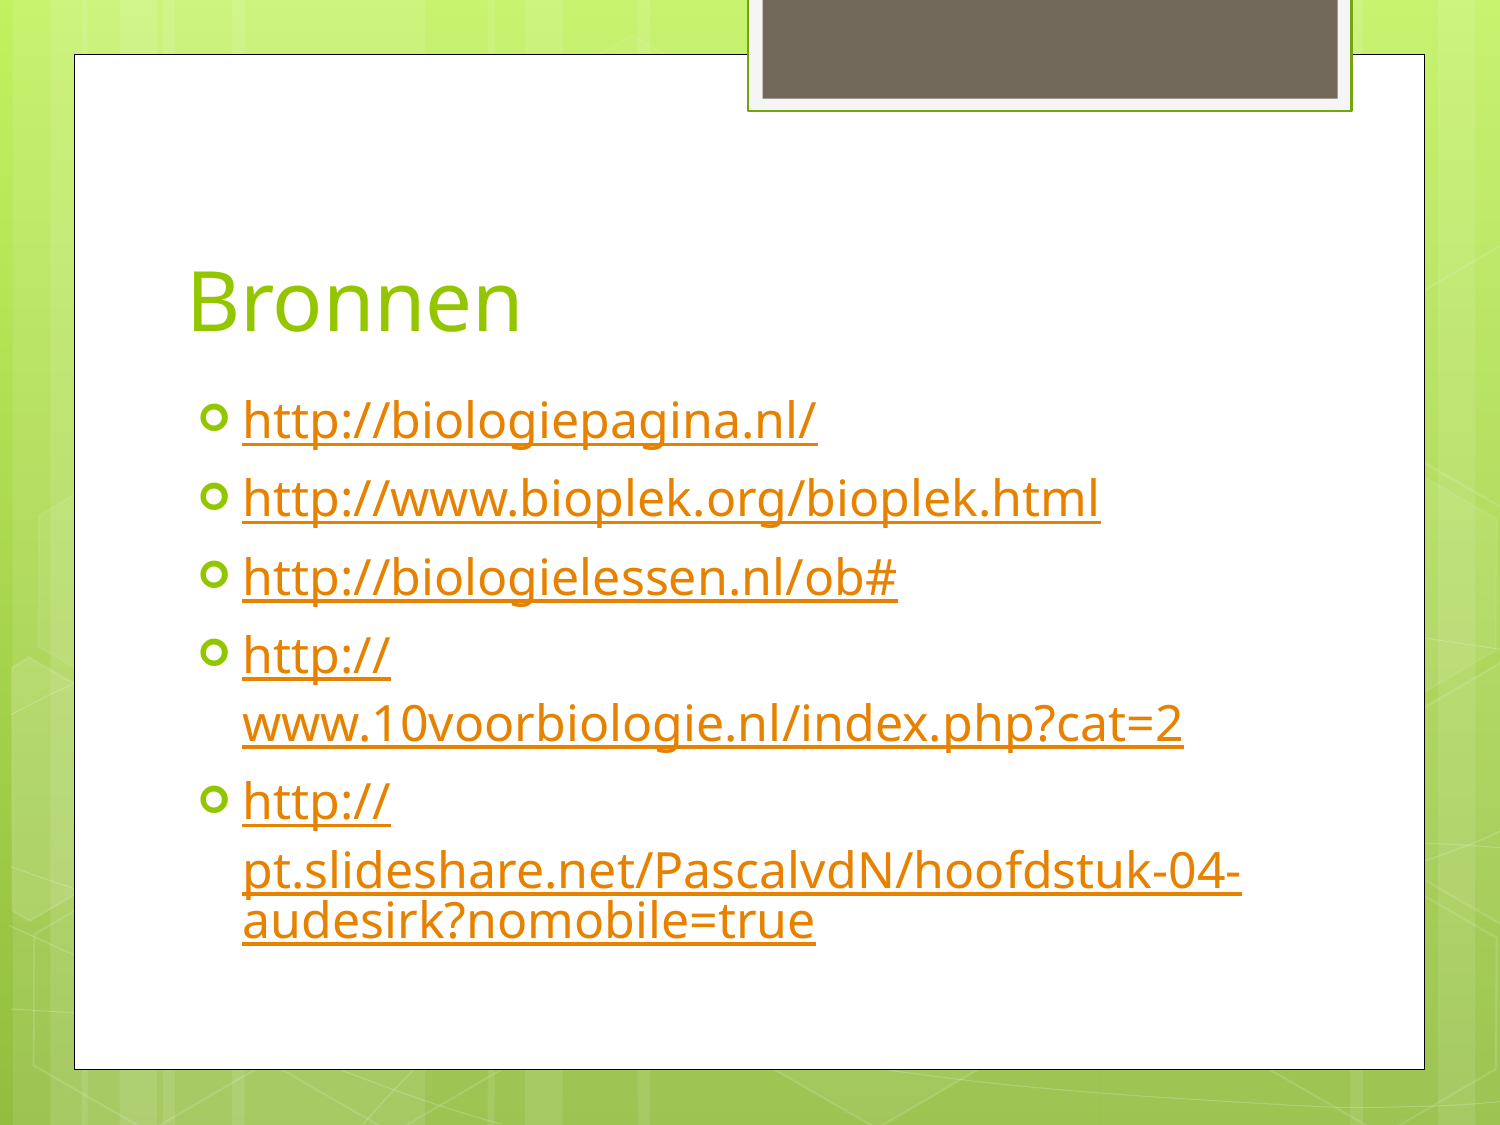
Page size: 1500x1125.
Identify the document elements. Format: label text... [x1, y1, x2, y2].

title Bronnen [171, 168, 1324, 357]
list http://biologiepagina.nl/ http://www.bioplek.org/bioplek.html http://biologielessen.nl/ob# http://www.10voorbiologie.nl/index.php?cat=2 http://pt.slideshare.net/PascalvdN/hoofdstuk-04-audesirk?nomobile=true [171, 381, 1283, 957]
